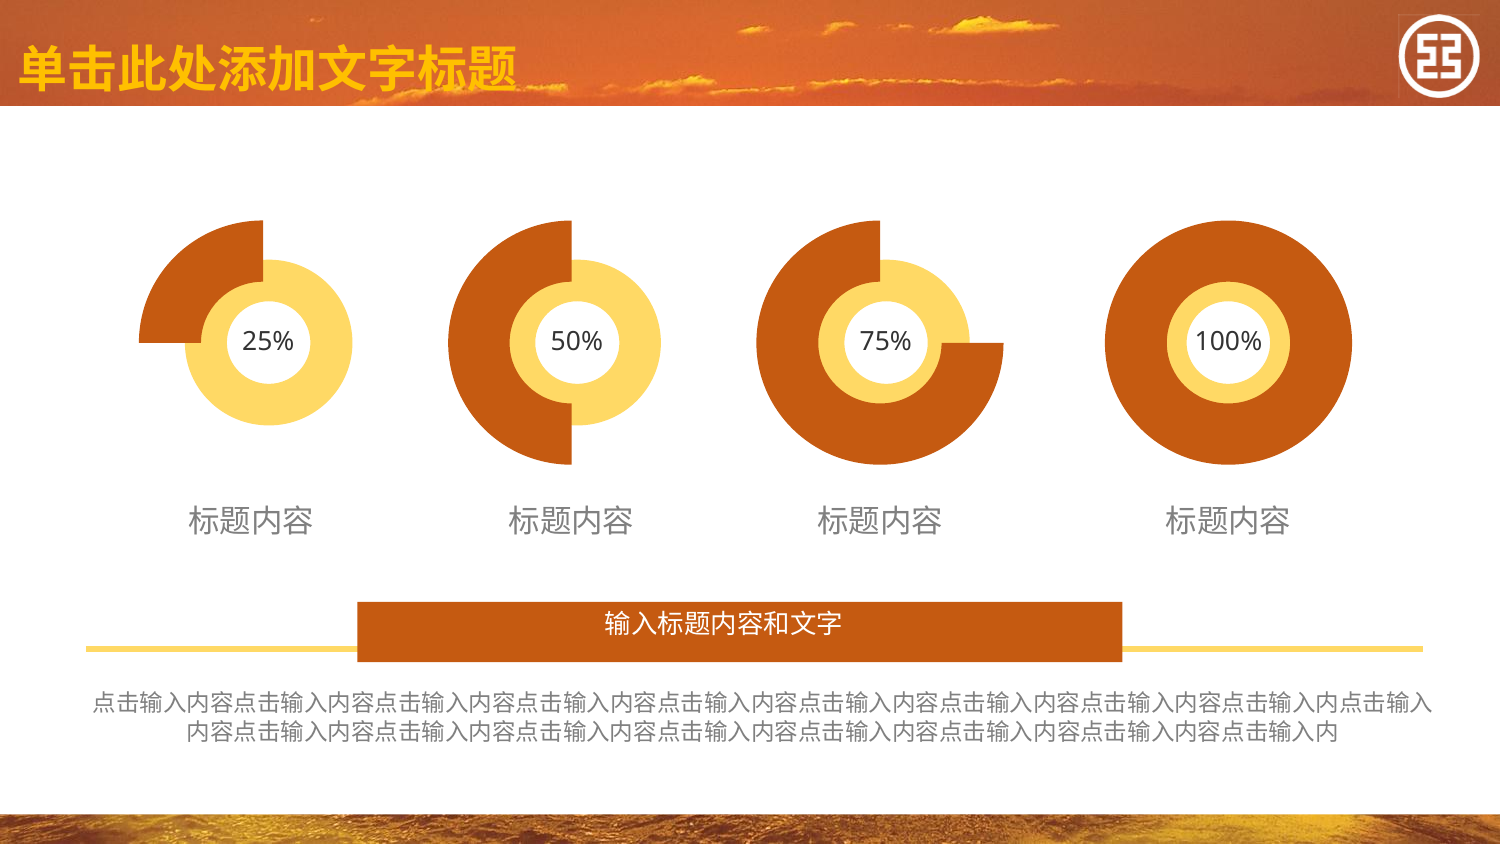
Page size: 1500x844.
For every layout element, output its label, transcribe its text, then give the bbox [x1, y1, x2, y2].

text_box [1104, 220, 1353, 465]
picture [0, 815, 1500, 844]
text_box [756, 220, 1004, 465]
text_box 点击输入内容点击输入内容点击输入内容点击输入内容点击输入内容点击输入内容点击输入内容点击输入内容点击输入内点击输入内容点击输入内容点击输入内容点击输入内容点击输入内容点击输入内容点击输入内容点击输入内容点击输入内 [75, 682, 1450, 751]
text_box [138, 220, 353, 426]
text_box 标题内容 [806, 495, 954, 544]
picture [0, 0, 1500, 106]
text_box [85, 601, 1423, 663]
text_box 标题内容 [497, 495, 646, 544]
text_box 标题内容 [177, 495, 326, 544]
text_box 标题内容 [1154, 495, 1303, 544]
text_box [448, 220, 661, 465]
